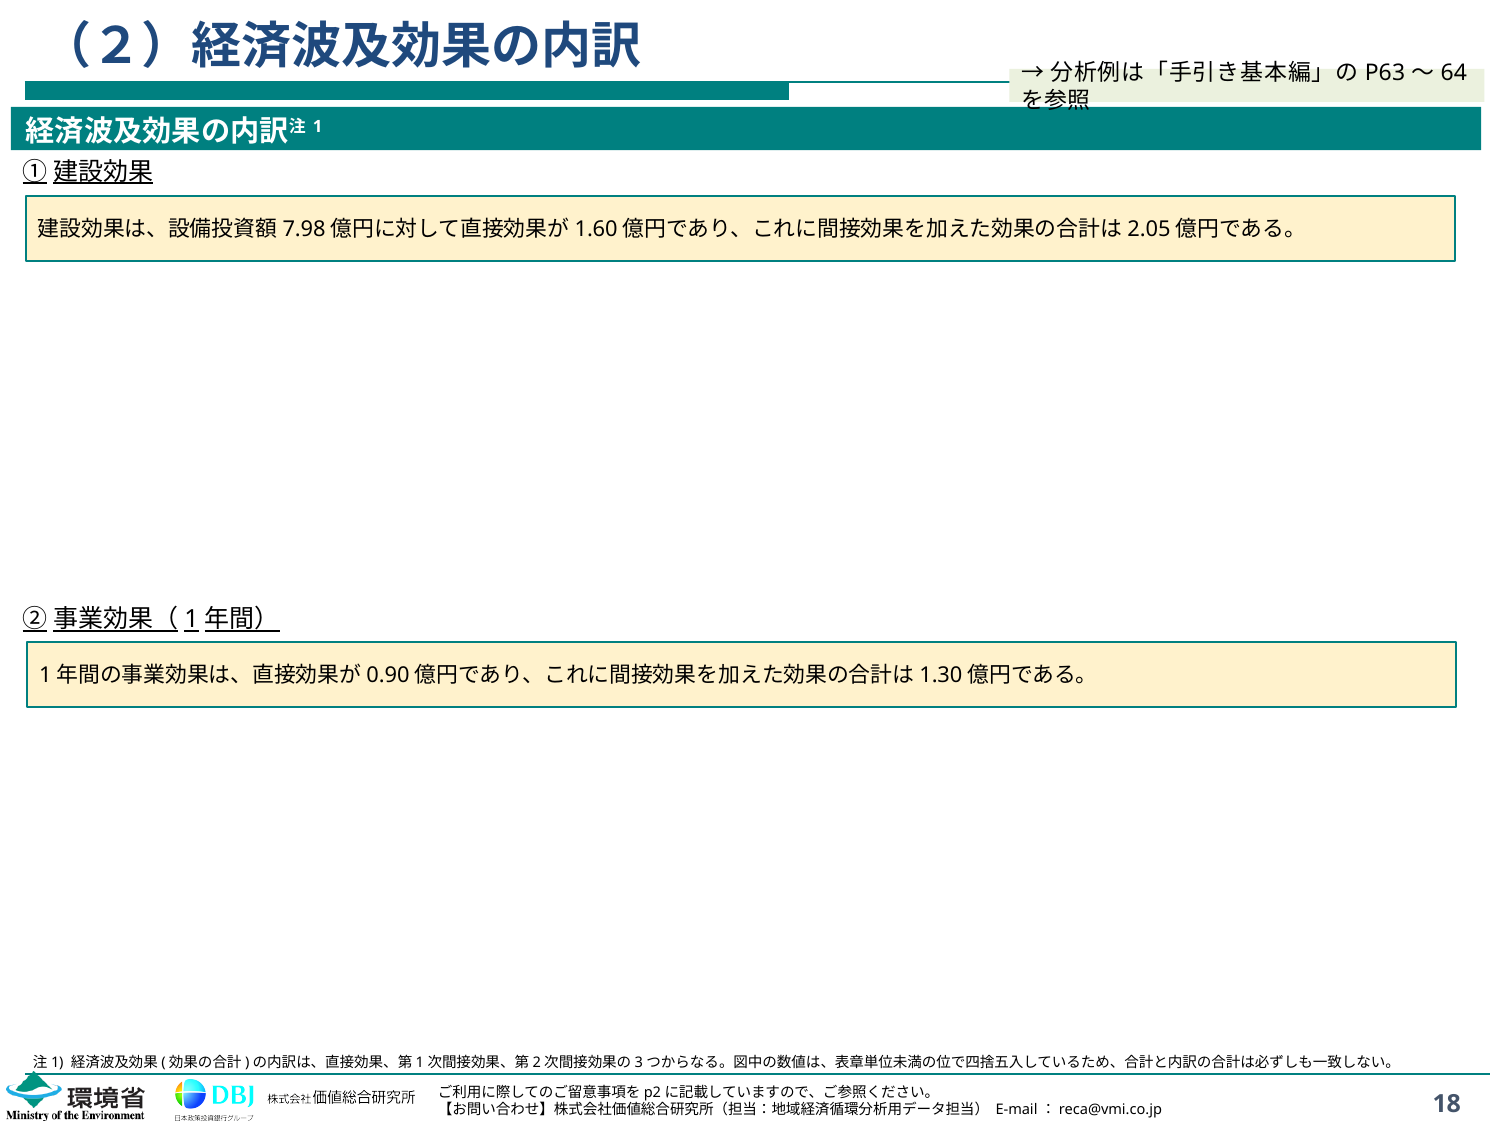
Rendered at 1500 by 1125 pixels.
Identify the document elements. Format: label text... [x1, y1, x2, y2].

slide_number 18 [1393, 1079, 1500, 1122]
text_box ①建設効果 [7, 148, 717, 193]
title （２）経済波及効果の内訳 [25, 0, 1355, 82]
text_box ②事業効果（1年間） [7, 595, 717, 641]
text_box 注1) 経済波及効果(効果の合計)の内訳は、直接効果、第1次間接効果、第2次間接効果の3つからなる。図中の数値は、表章単位未満の位で四捨五入しているため、合計と内訳の合計は必ずしも一致しない。 [33, 1050, 1451, 1071]
text_box 建設効果は、設備投資額7.98億円に対して直接効果が1.60億円であり、これに間接効果を加えた効果の合計は2.05億円である。 [26, 196, 1456, 262]
text_box →分析例は「手引き基本編」のP63～64を参照 [1009, 68, 1485, 102]
text_box 1年間の事業効果は、直接効果が0.90億円であり、これに間接効果を加えた効果の合計は1.30億円である。 [27, 642, 1457, 708]
picture [171, 1075, 419, 1125]
picture [2, 1071, 148, 1125]
text_box 経済波及効果の内訳注1 [10, 106, 1482, 151]
